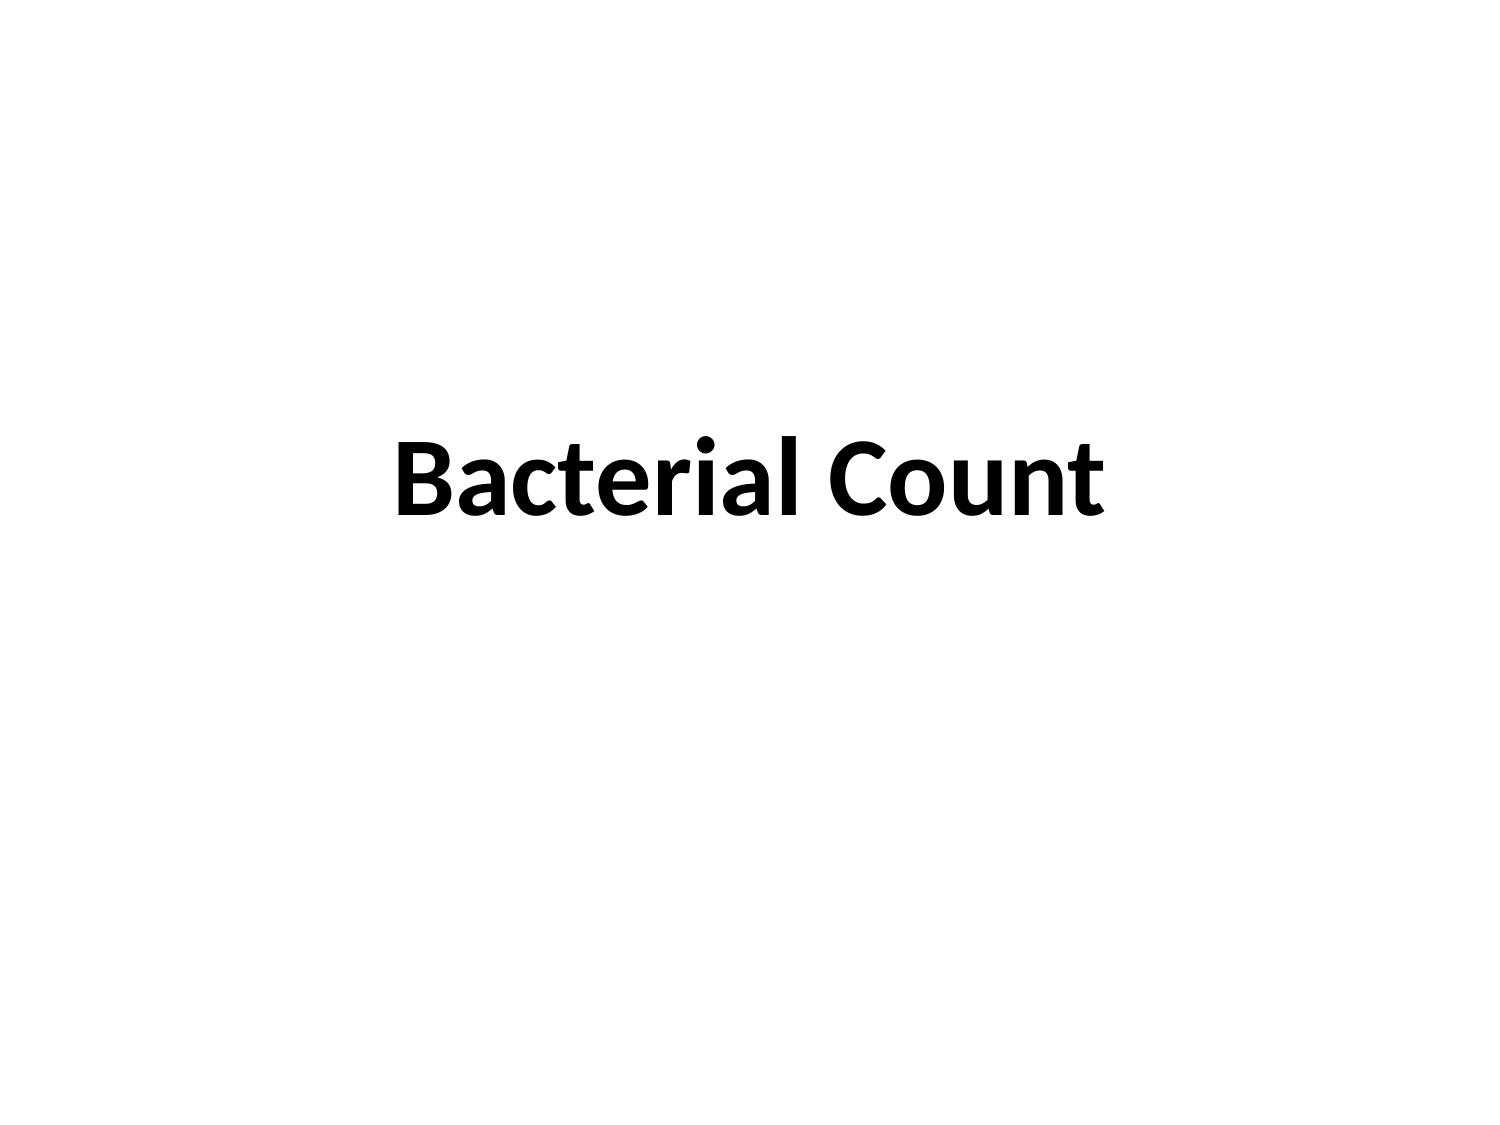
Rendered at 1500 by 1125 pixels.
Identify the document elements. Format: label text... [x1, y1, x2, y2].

title Bacterial Count [112, 349, 1388, 591]
